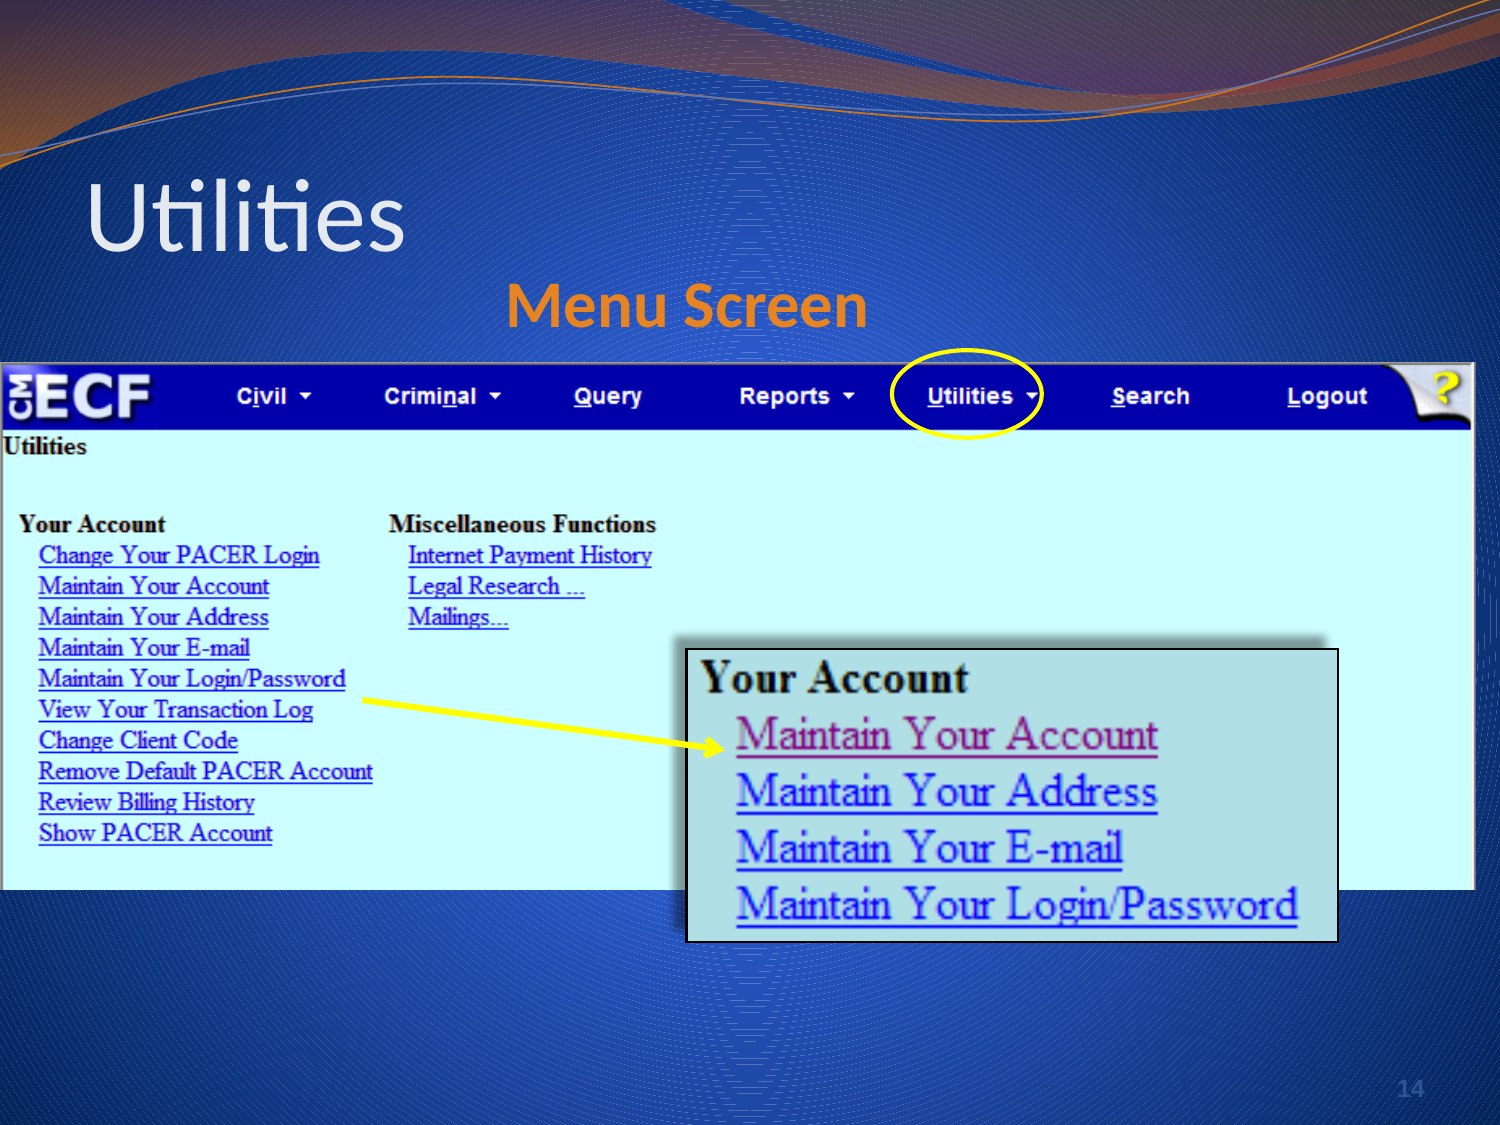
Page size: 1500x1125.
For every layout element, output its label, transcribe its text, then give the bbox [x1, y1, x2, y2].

slide_number 14 [1299, 1042, 1425, 1103]
title Utilities [84, 137, 1435, 272]
text_box Menu Screen [490, 253, 885, 348]
picture [0, 362, 1477, 941]
text_box [917, 350, 1017, 361]
